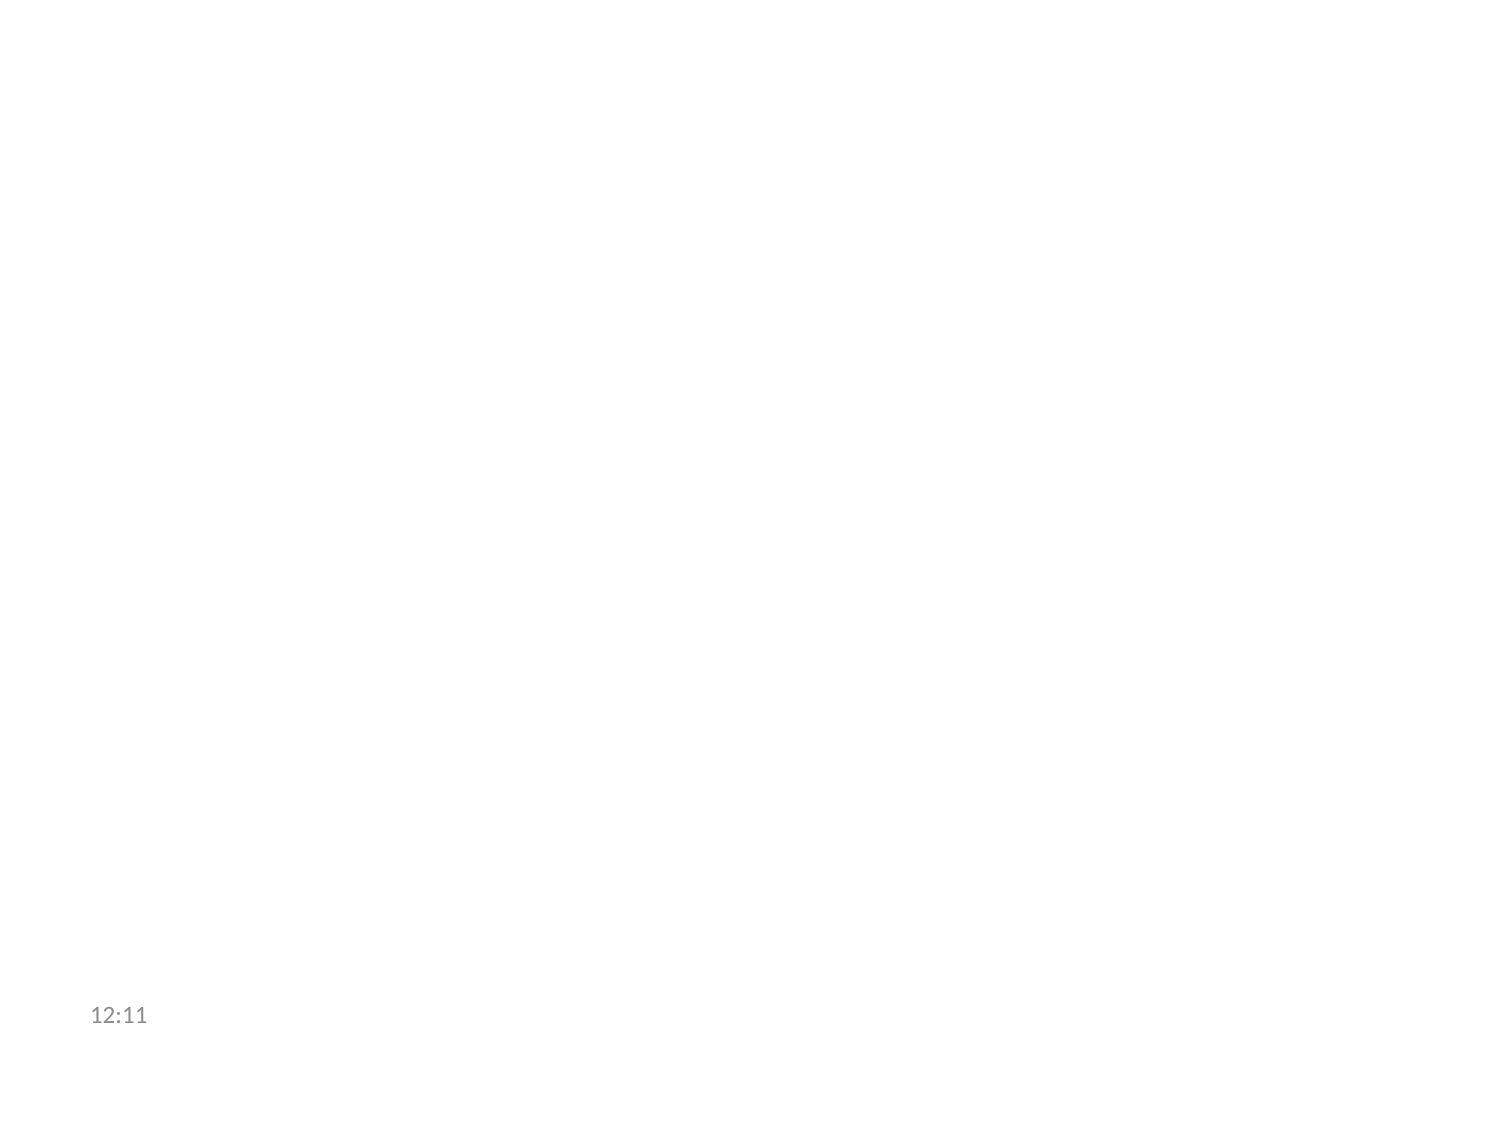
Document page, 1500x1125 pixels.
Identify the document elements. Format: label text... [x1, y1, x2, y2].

text_box 15:35 [75, 983, 425, 1044]
